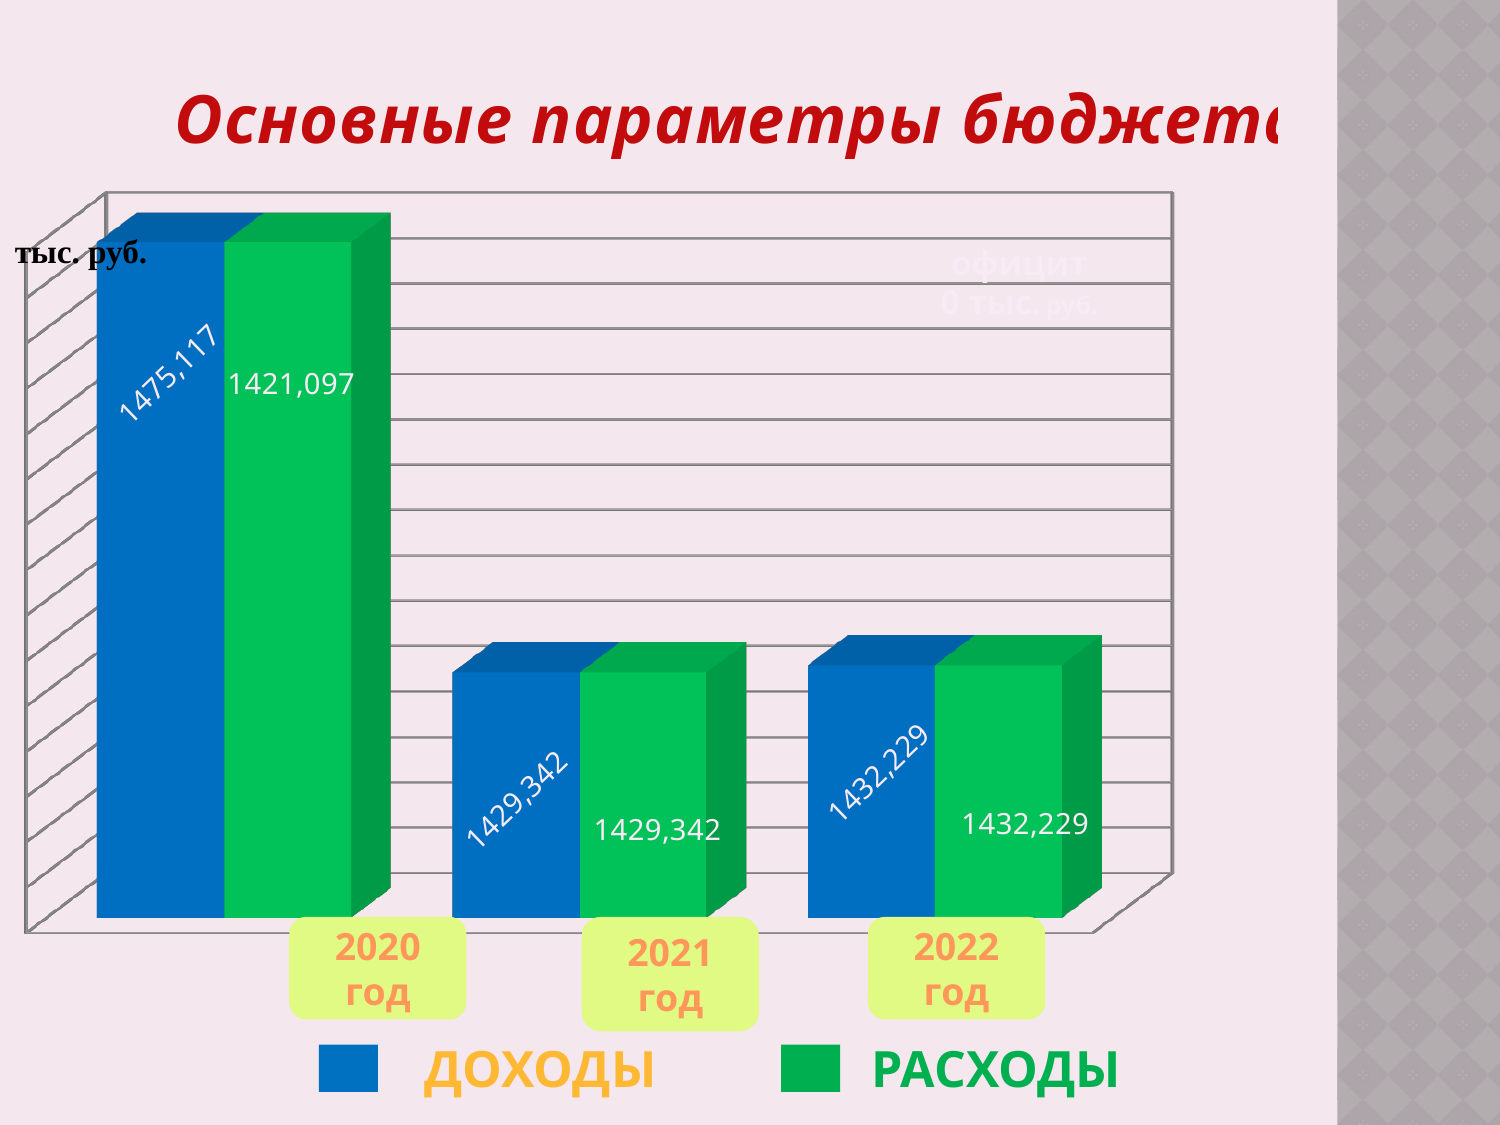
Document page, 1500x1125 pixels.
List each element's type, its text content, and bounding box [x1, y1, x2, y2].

text_box расходы [856, 1030, 1136, 1106]
text_box Основные параметры бюджета [66, 46, 1414, 188]
text_box [778, 1041, 843, 1095]
text_box 2021 год [578, 960, 763, 1035]
chart [0, 175, 1200, 950]
text_box 2020 год [285, 960, 470, 1023]
text_box 2022 год [864, 960, 1049, 1023]
text_box Доходы [410, 1030, 671, 1106]
text_box [316, 1041, 381, 1095]
